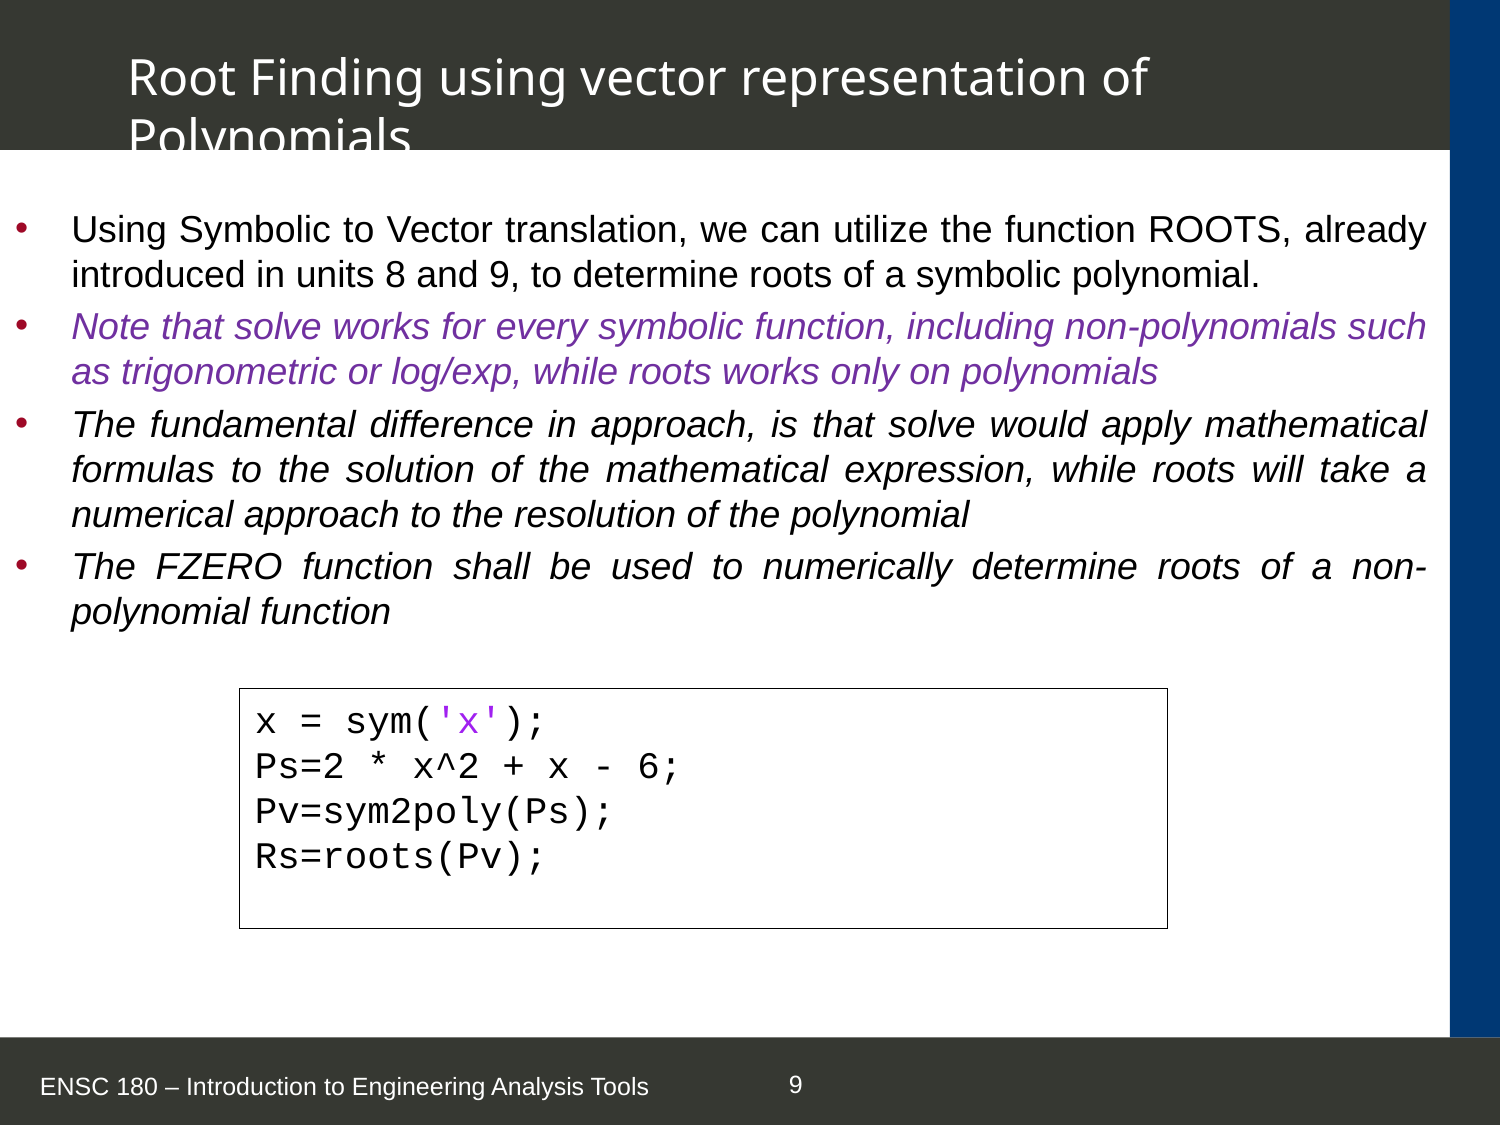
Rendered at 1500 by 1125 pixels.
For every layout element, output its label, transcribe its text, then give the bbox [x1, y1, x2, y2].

footer ENSC 180 – Introduction to Engineering Analysis Tools [24, 1062, 678, 1108]
title Root Finding using vector representation of Polynomials [112, 37, 1451, 138]
text_box x = sym('x'); Ps=2 * x^2 + x - 6; Pv=sym2poly(Ps); Rs=roots(Pv); [239, 688, 1168, 929]
list Using Symbolic to Vector translation, we can utilize the function ROOTS, already introduced in units 8 and 9, to determine roots of a symbolic polynomial. Note that solve works for every symbolic function, including non-polynomials such as trigonometric or log/exp, while roots works only on polynomials The fundamental difference in approach, is that solve would apply mathematical formulas to the solution of the mathematical expression, while roots will take a numerical approach to the resolution of the polynomial The FZERO function shall be used to numerically determine roots of a non-polynomial function [0, 149, 1443, 393]
